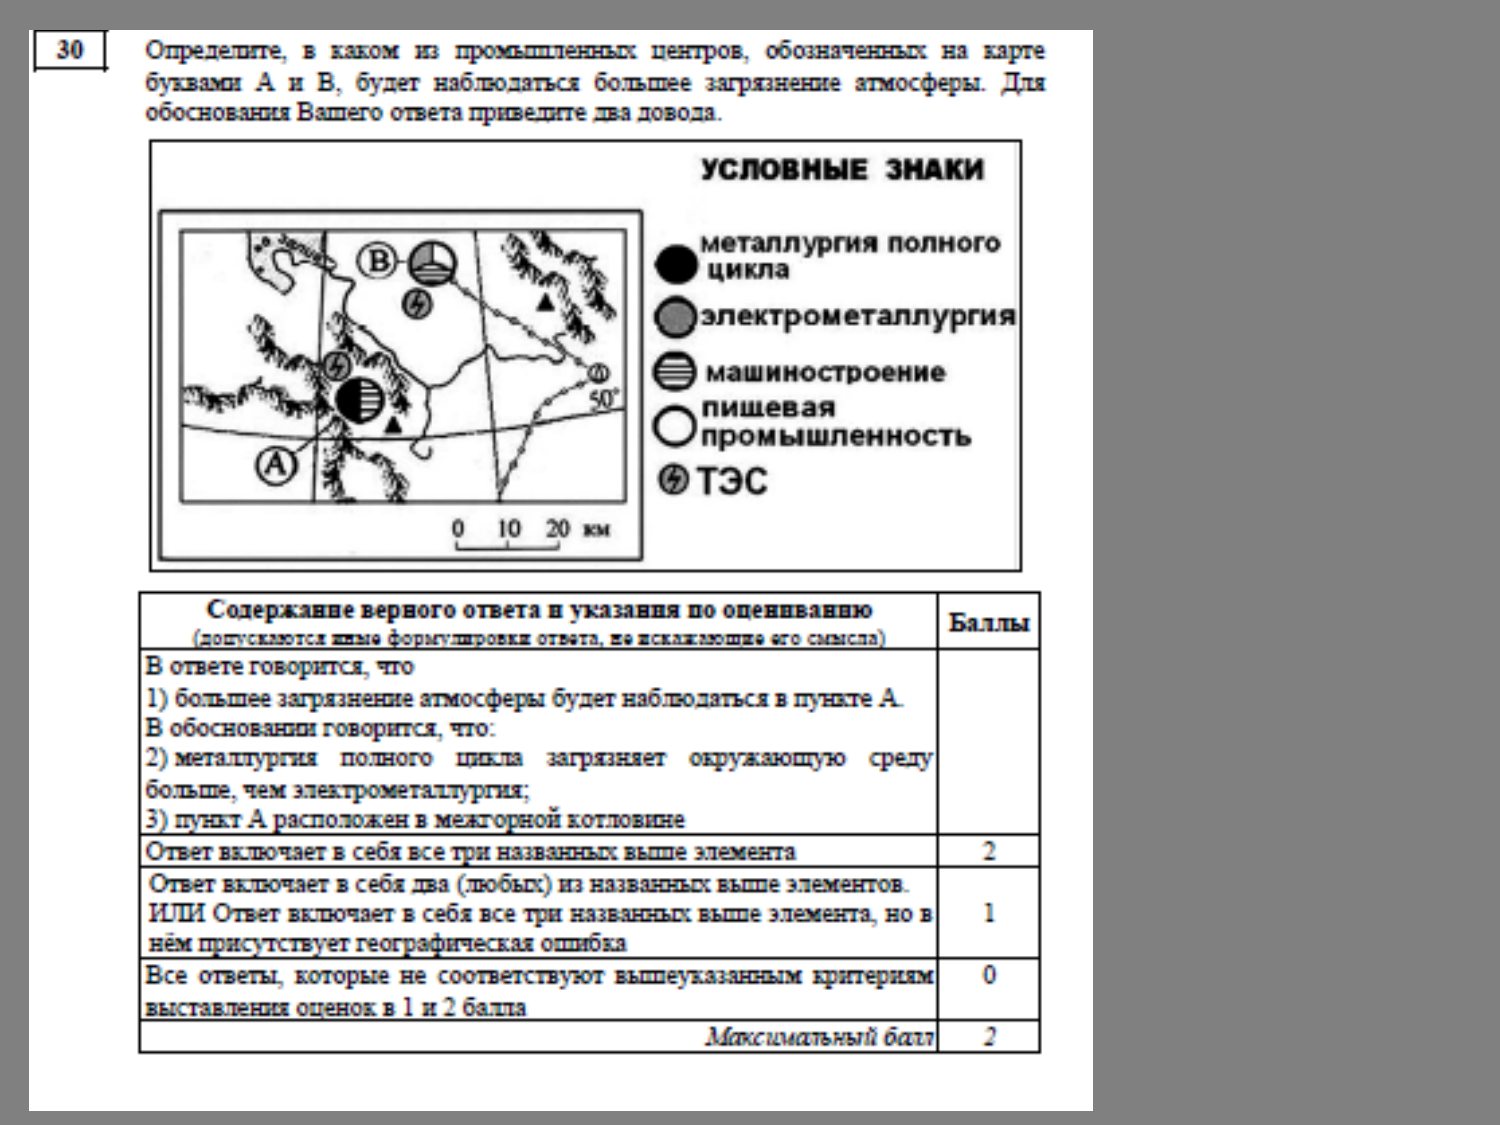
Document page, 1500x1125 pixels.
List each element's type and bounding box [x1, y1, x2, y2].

picture [29, 30, 1093, 1111]
